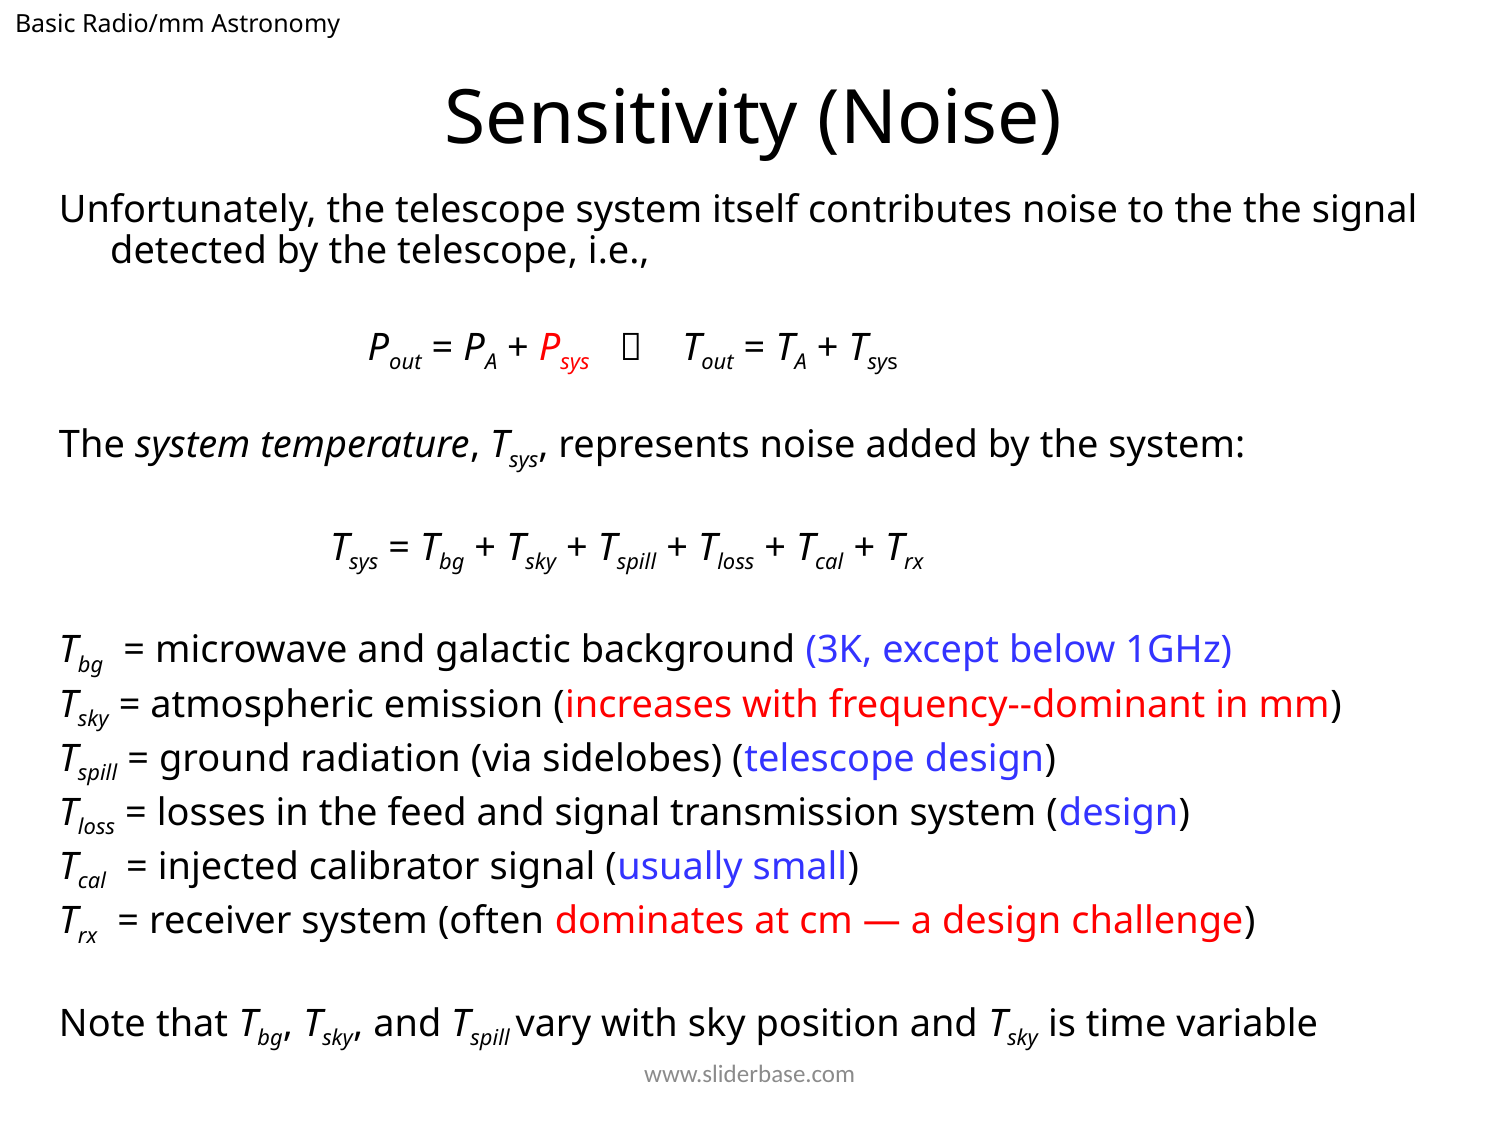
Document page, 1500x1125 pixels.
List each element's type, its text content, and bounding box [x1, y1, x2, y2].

footer www.sliderbase.com [512, 1042, 988, 1103]
text_box Sensitivity (Noise) [78, 20, 1429, 208]
list Unfortunately, the telescope system itself contributes noise to the the signal detected by the telescope, i.e., Pout = PA + Psys  Tout = TA + Tsys The system temperature, Tsys, represents noise added by the system: Tsys = Tbg + Tsky + Tspill + Tloss + Tcal + Trx Tbg = microwave and galactic background (3K, except below 1GHz) Tsky = atmospheric emission (increases with frequency--dominant in mm) Tspill = ground radiation (via sidelobes) (telescope design) Tloss = losses in the feed and signal transmission system (design) Tcal = injected calibrator signal (usually small) Trx = receiver system (often dominates at cm — a design challenge) Note that Tbg, Tsky, and Tspill vary with sky position and Tsky is time variable [43, 182, 1469, 1060]
text_box Basic Radio/mm Astronomy [0, 0, 382, 75]
